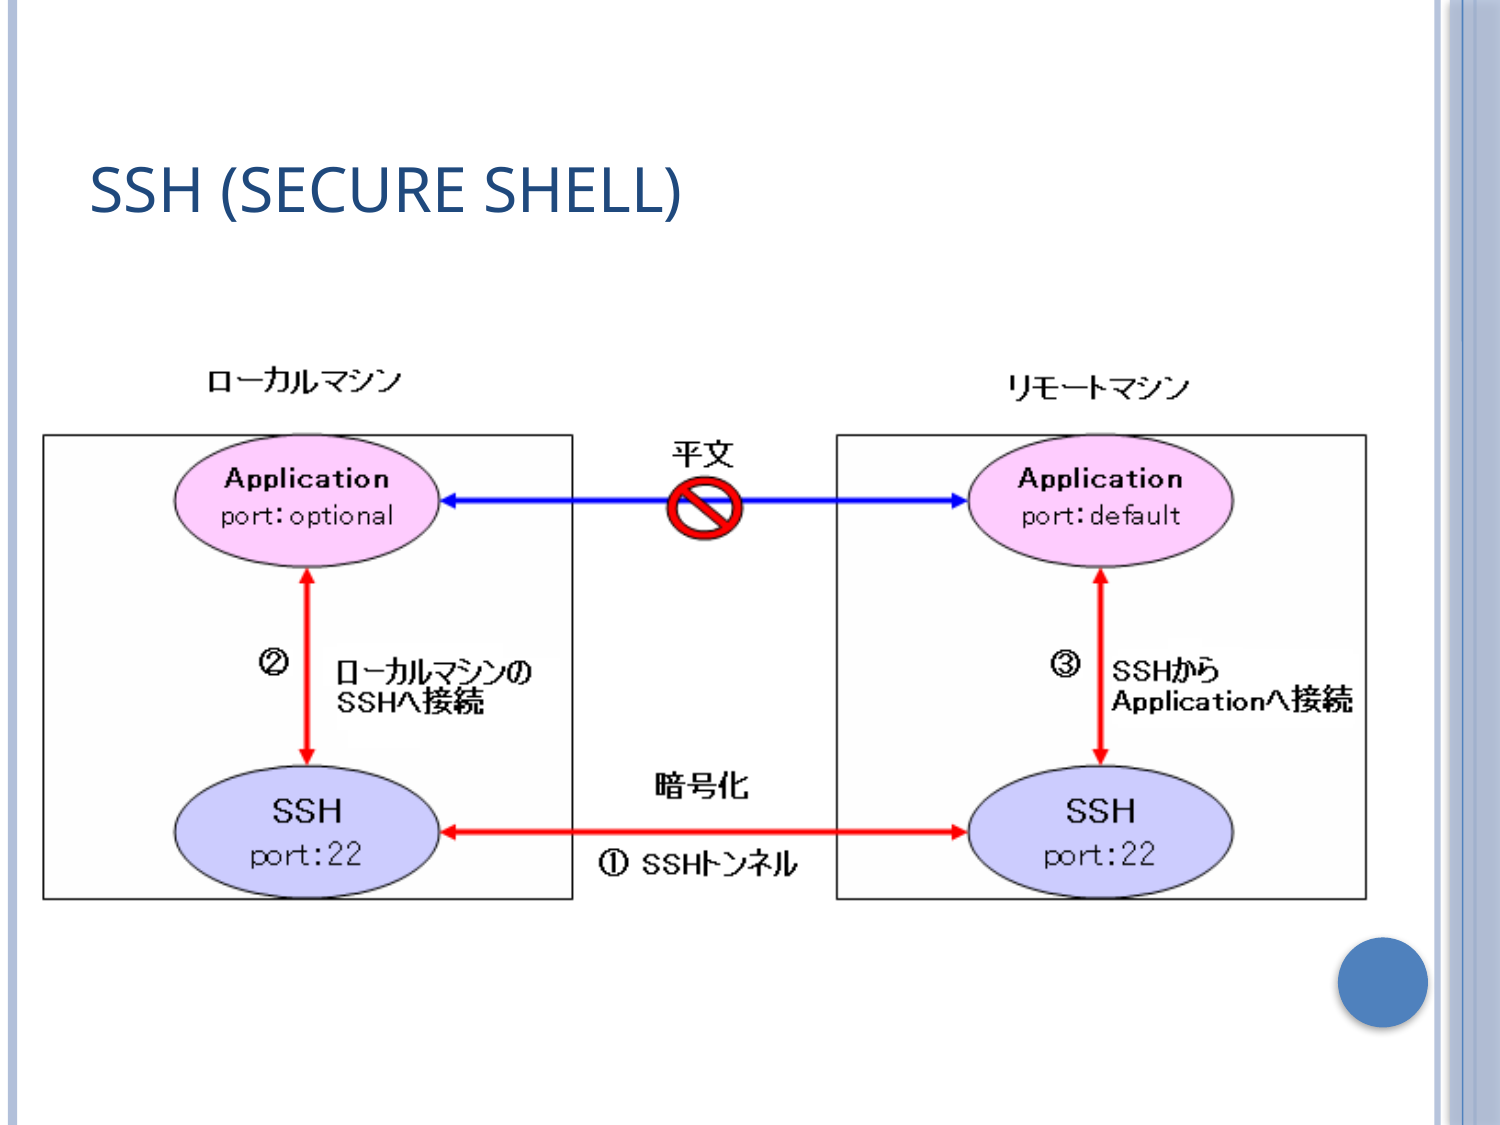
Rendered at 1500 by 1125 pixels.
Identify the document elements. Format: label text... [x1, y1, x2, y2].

title SSH (Secure Shell) [75, 45, 1300, 233]
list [40, 361, 1372, 906]
